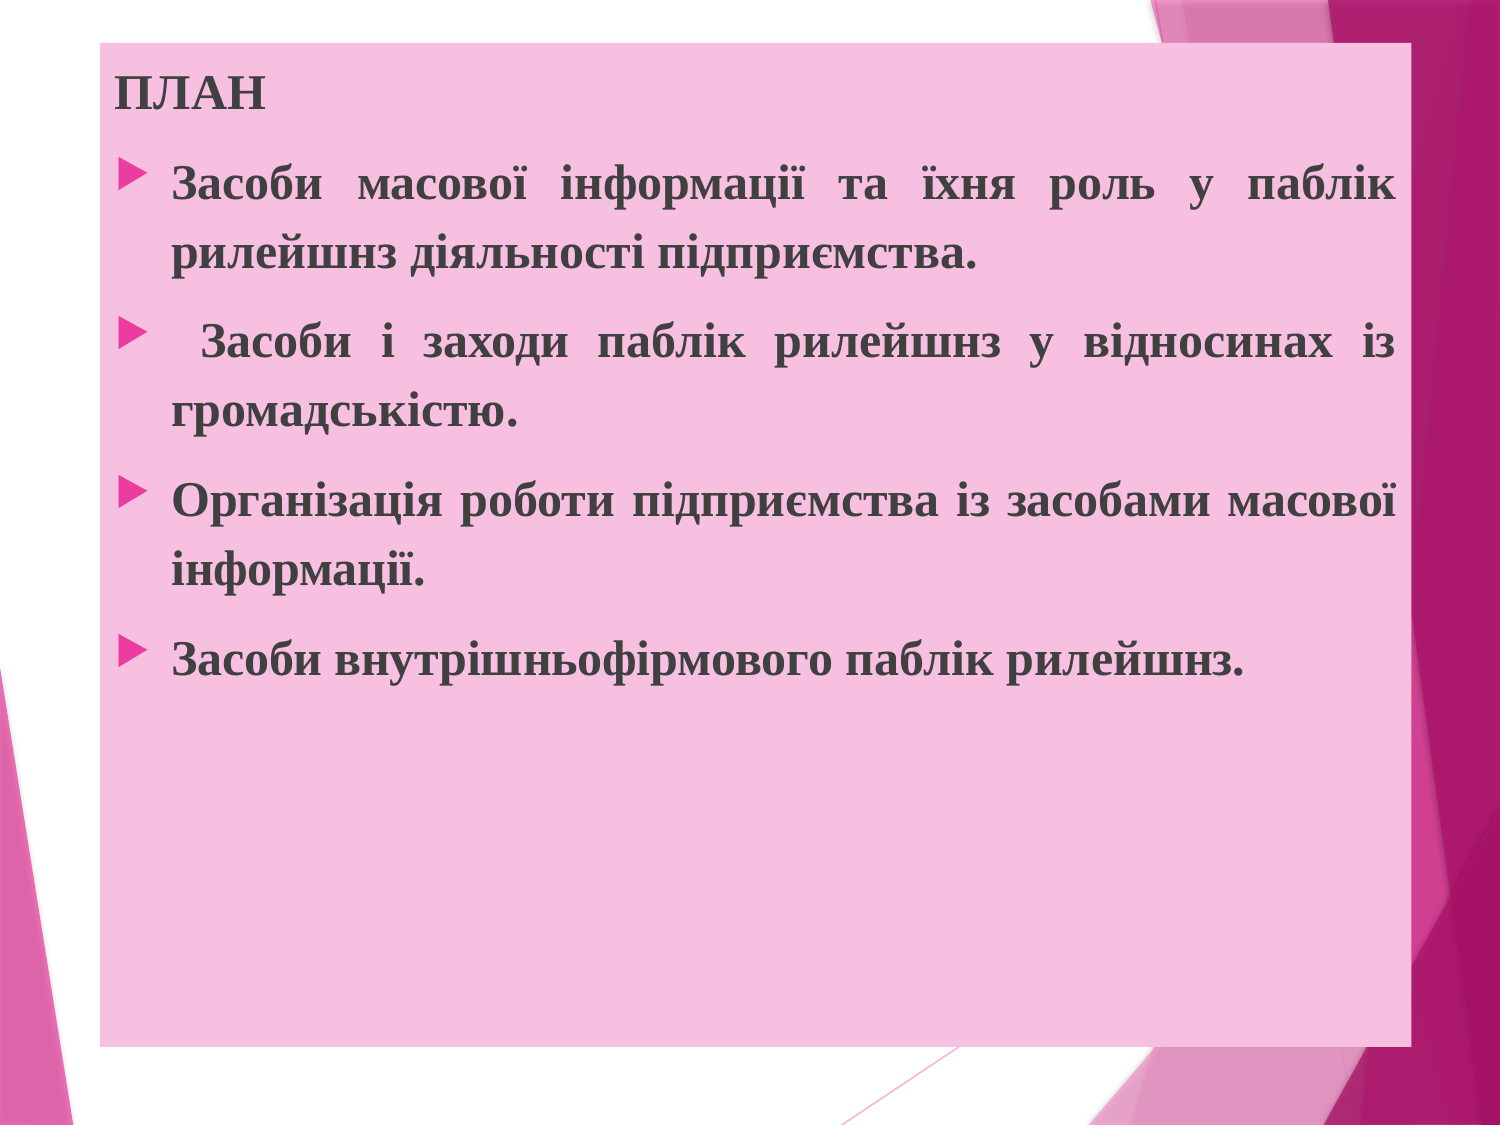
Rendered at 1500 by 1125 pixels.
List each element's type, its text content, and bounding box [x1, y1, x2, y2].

list ПЛАН Засоби масової інформації та їхня роль у паблік рилейшнз діяльності підприємства. Засоби і заходи паблік рилейшнз у відносинах із громадськістю. Організація роботи підприємства із засобами масової інформації. Засоби внутрішньофір­мового паблік рилейшнз. [99, 42, 1412, 1047]
